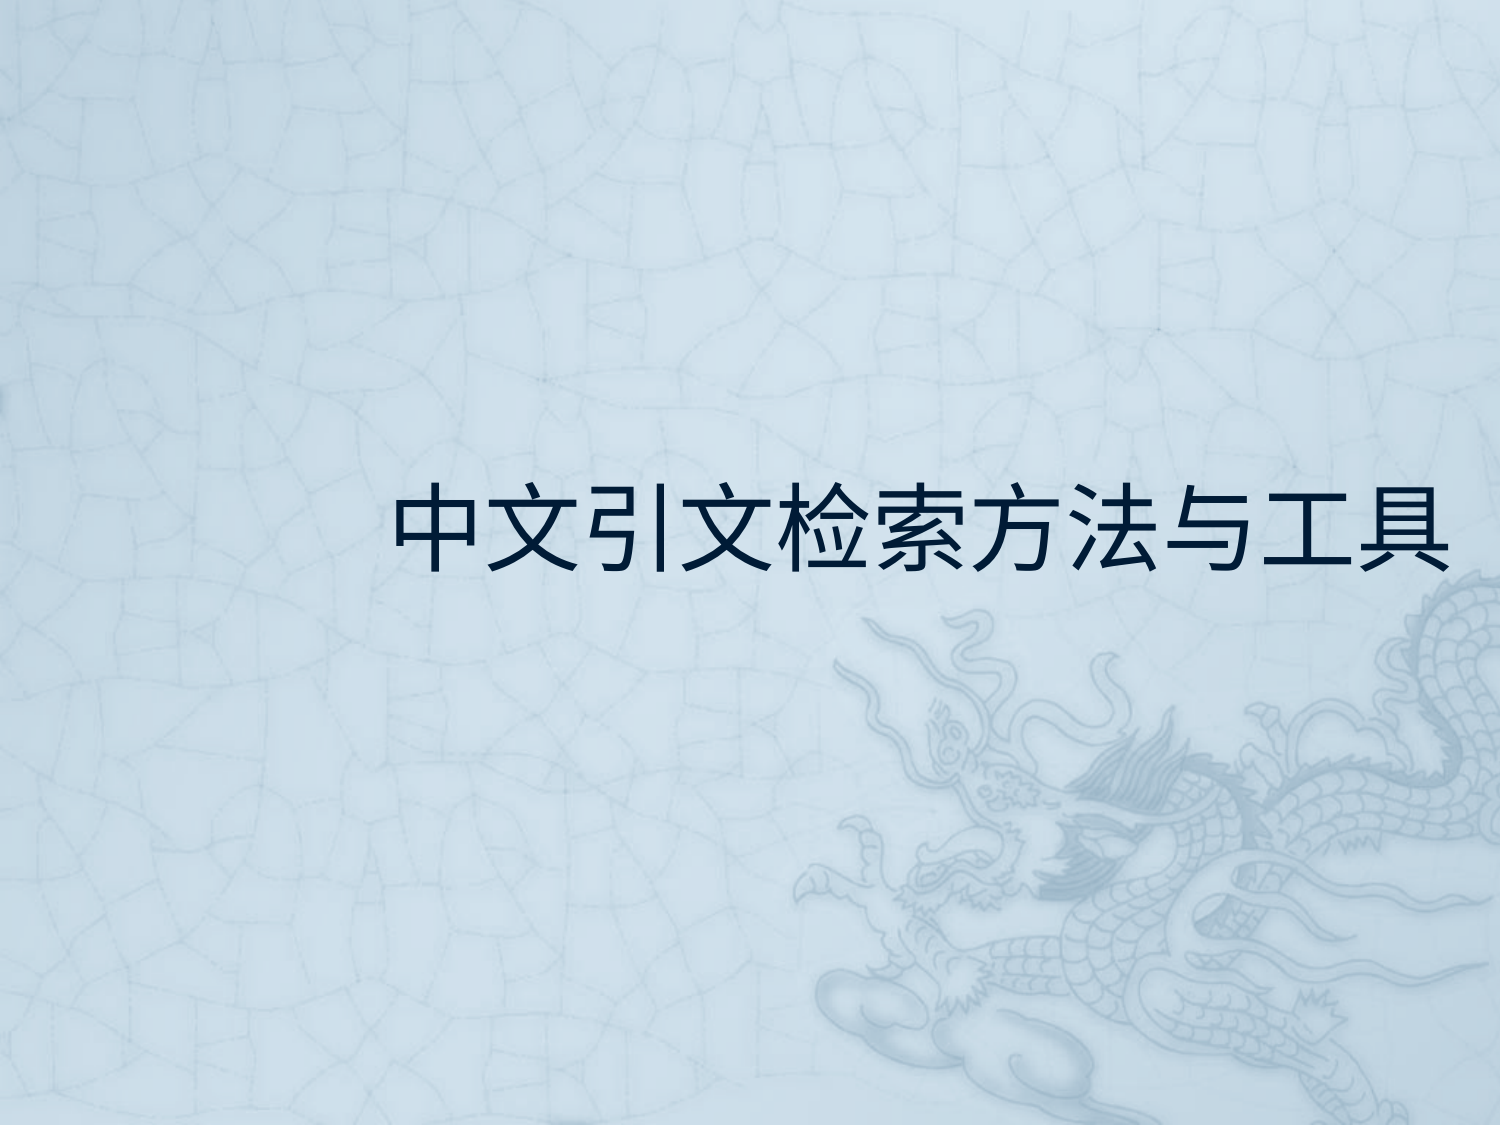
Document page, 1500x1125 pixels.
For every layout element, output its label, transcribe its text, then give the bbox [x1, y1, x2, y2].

title 中文引文检索方法与工具 [372, 350, 1483, 592]
